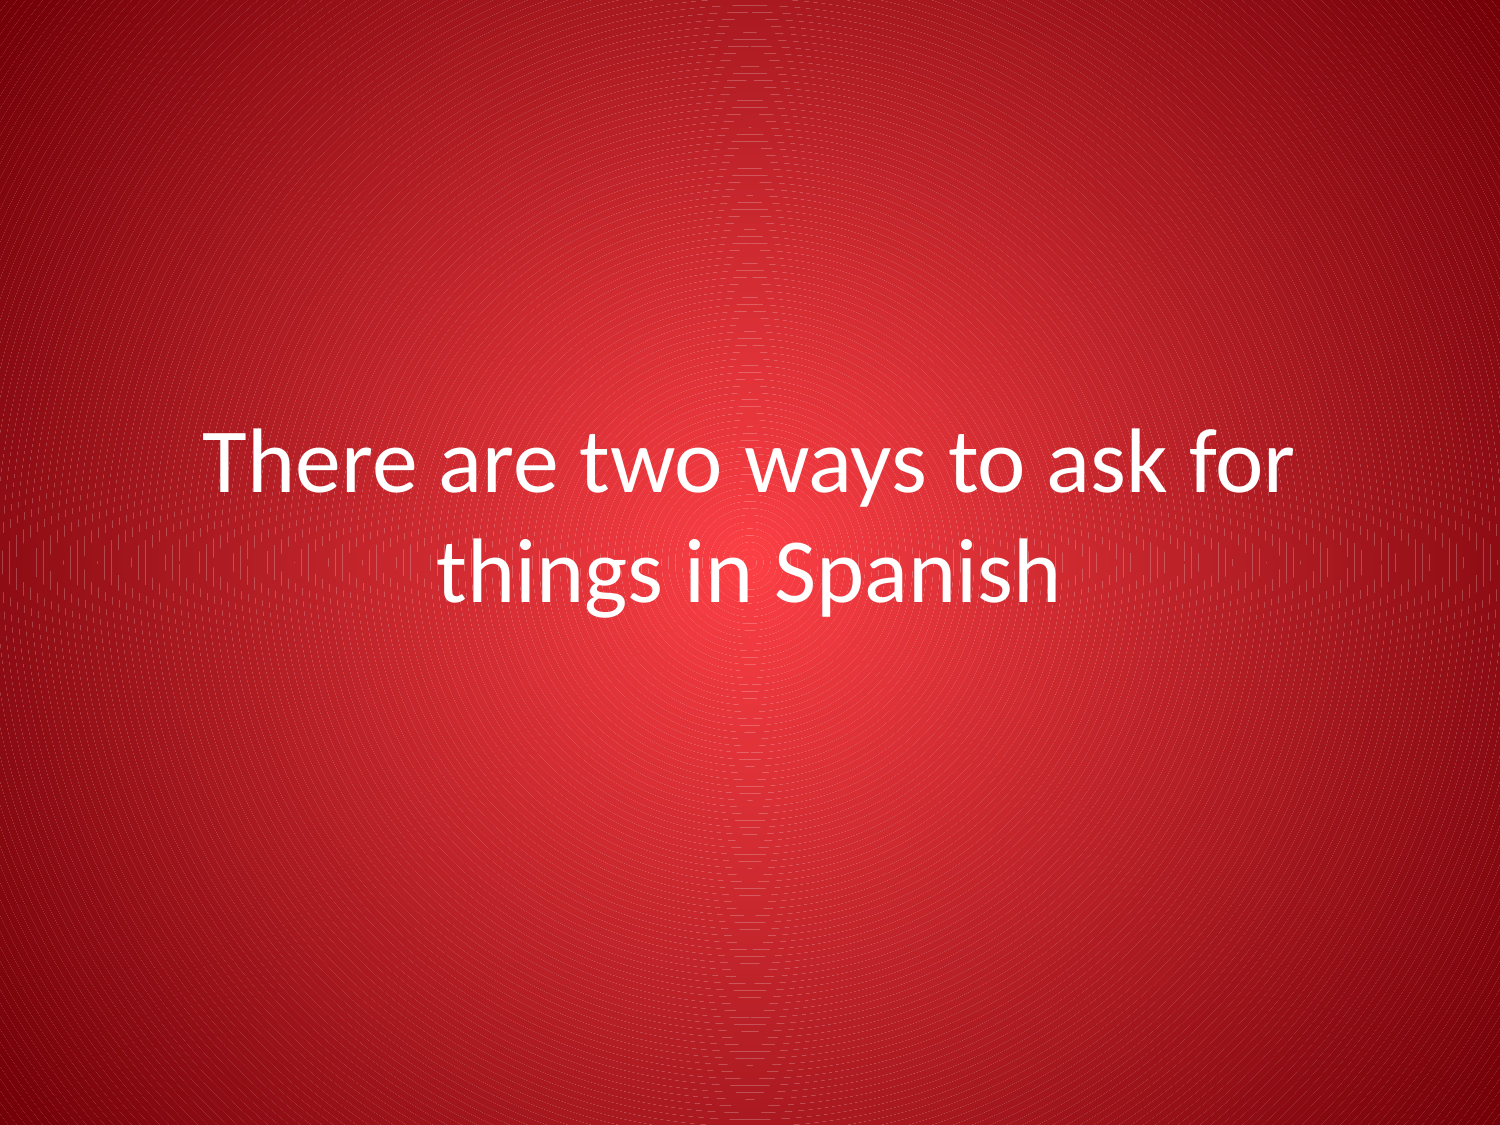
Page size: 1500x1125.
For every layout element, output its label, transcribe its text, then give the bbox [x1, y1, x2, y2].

title There are two ways to ask for things in Spanish [75, 45, 1425, 1088]
